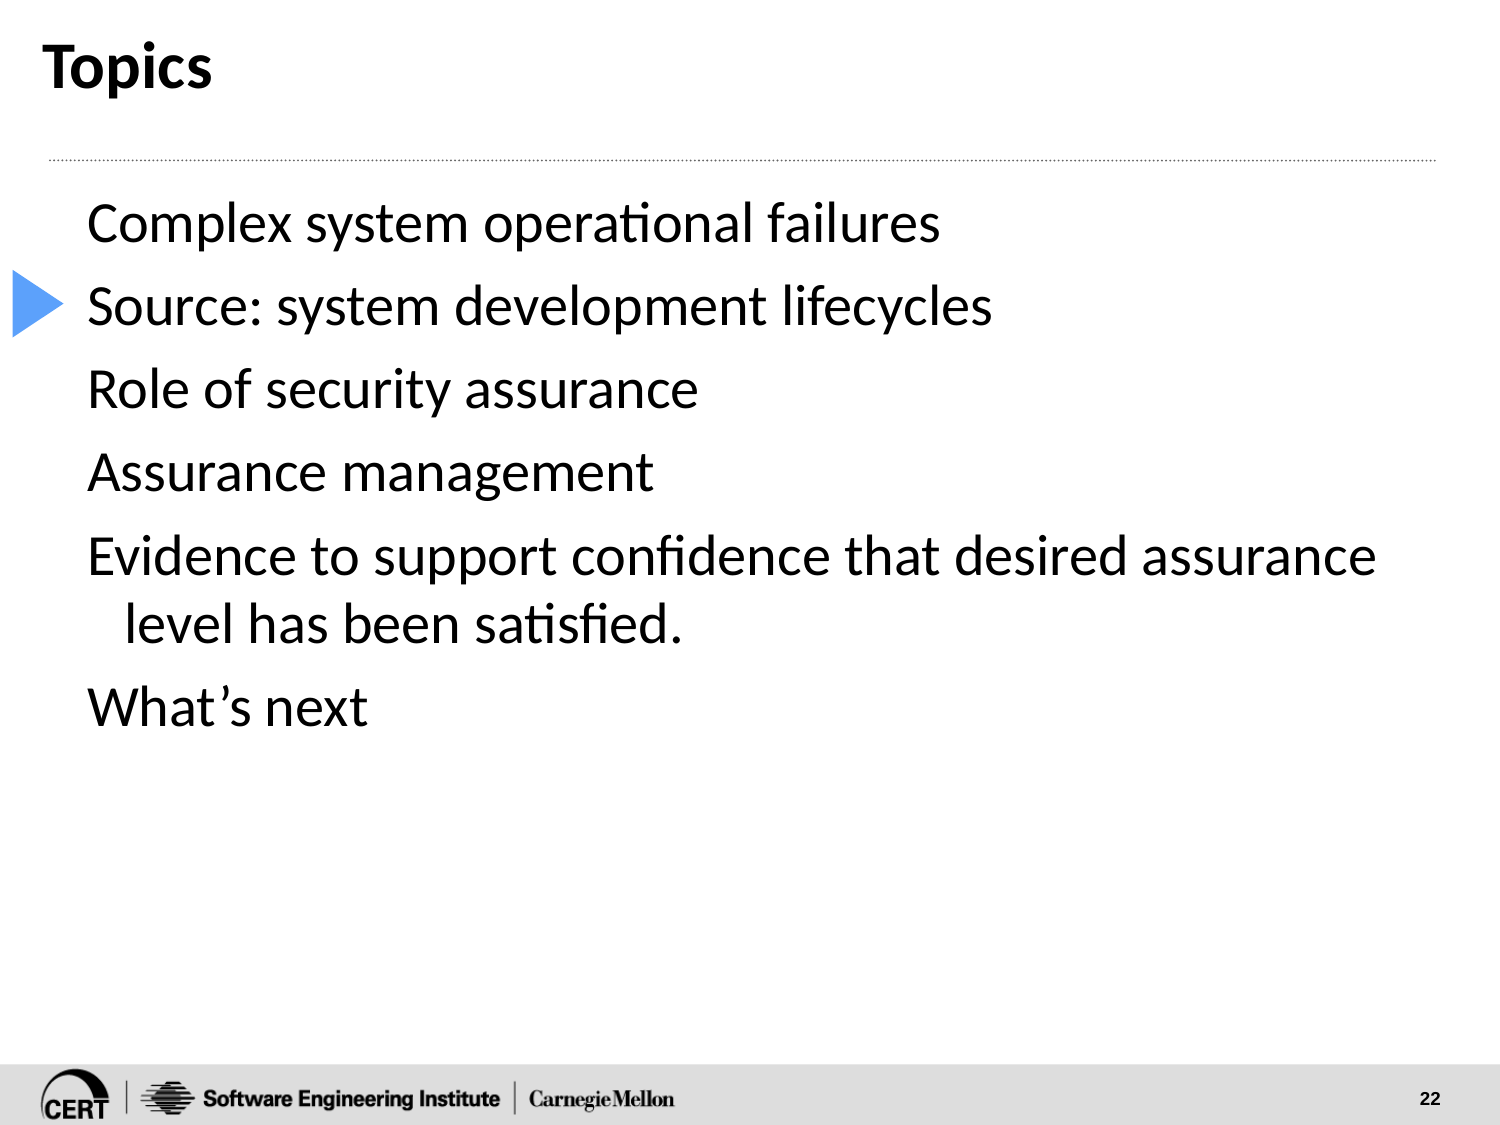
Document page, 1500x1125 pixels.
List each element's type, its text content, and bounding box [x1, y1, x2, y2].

text_box [12, 269, 64, 338]
picture [24, 1065, 688, 1125]
title Topics [42, 37, 1434, 155]
list Complex system operational failures Source: system development lifecycles Role of security assurance Assurance management Evidence to support confidence that desired assurance level has been satisfied. What’s next [49, 187, 1438, 1025]
